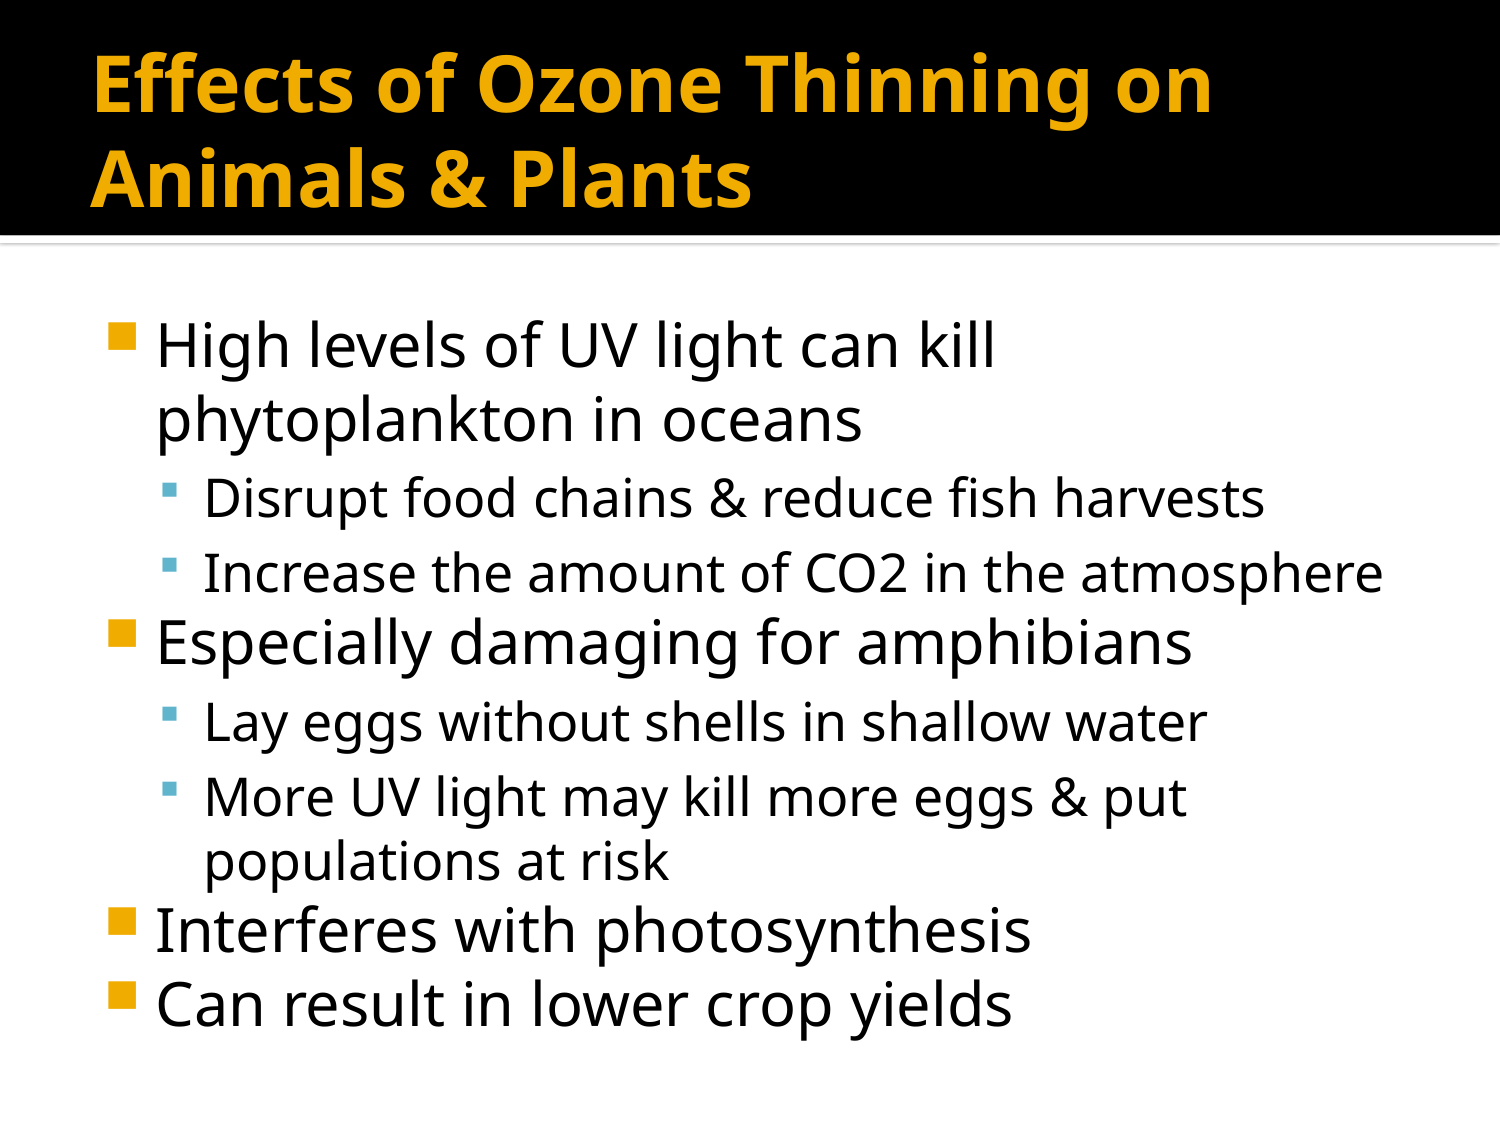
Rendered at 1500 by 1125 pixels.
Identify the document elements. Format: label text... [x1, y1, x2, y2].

list High levels of UV light can kill phytoplankton in oceans Disrupt food chains & reduce fish harvests Increase the amount of CO2 in the atmosphere Especially damaging for amphibians Lay eggs without shells in shallow water More UV light may kill more eggs & put populations at risk Interferes with photosynthesis Can result in lower crop yields [75, 291, 1425, 1050]
title Effects of Ozone Thinning on Animals & Plants [75, 25, 1425, 231]
